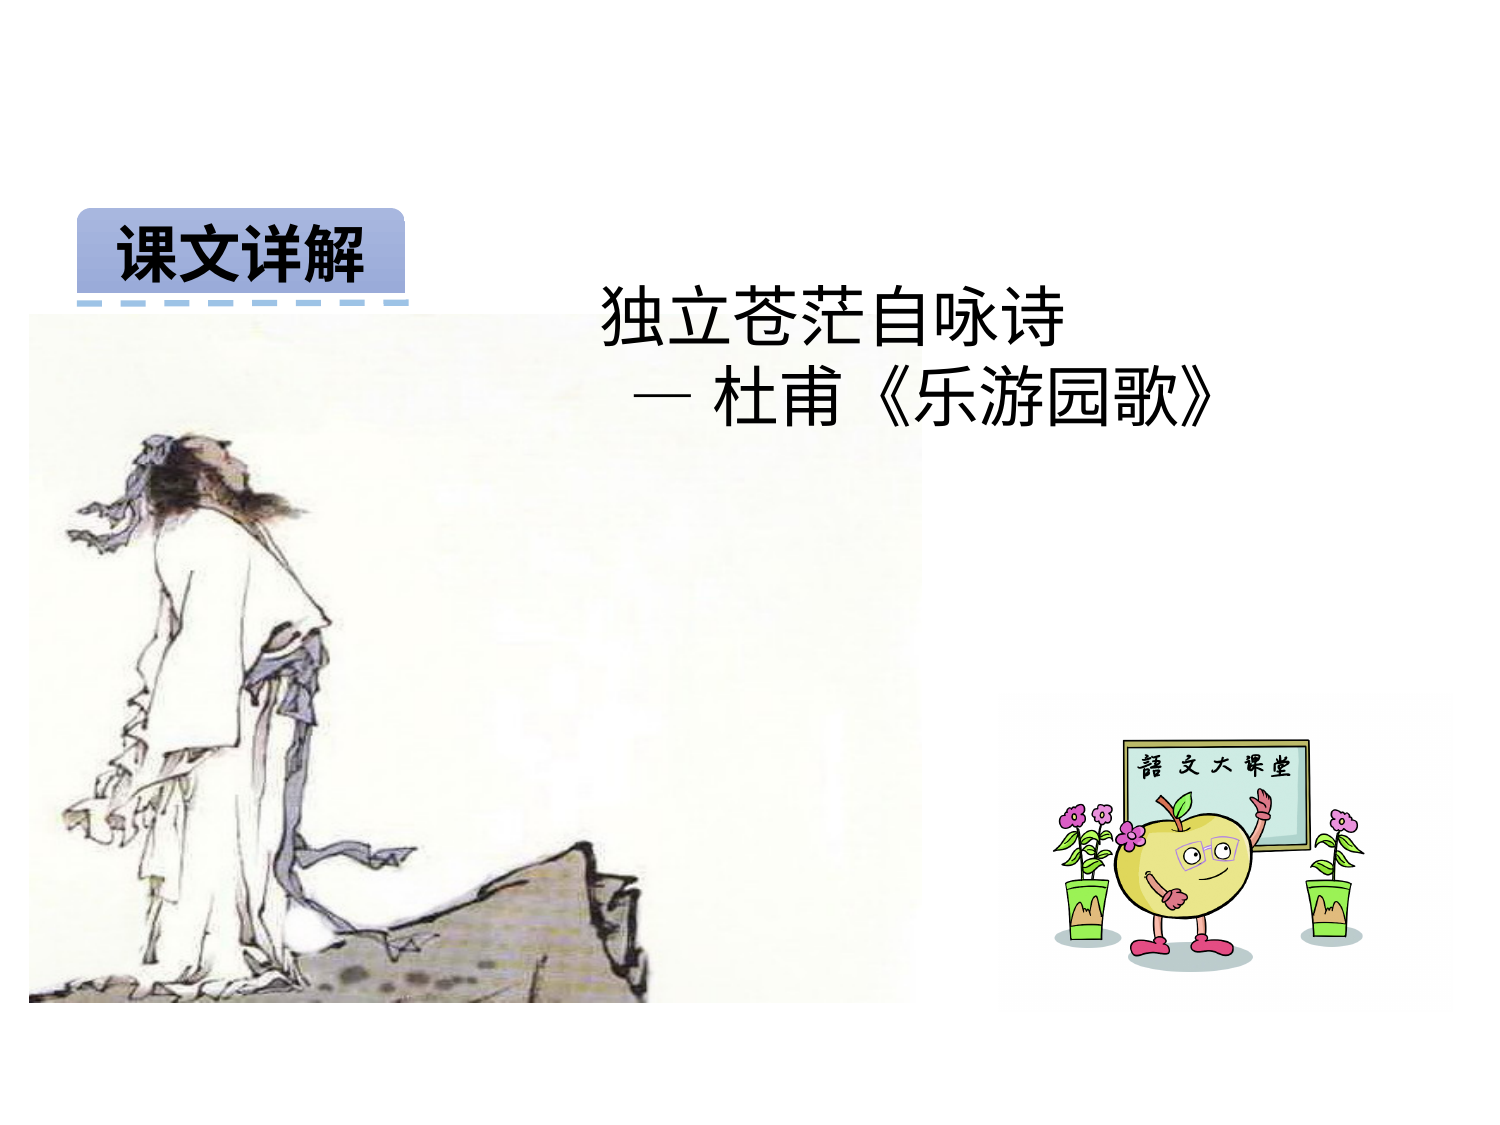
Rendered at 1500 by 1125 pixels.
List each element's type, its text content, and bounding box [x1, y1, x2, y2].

text_box 独立苍茫自咏诗 —杜甫《乐游园歌》 [584, 267, 1373, 442]
text_box 课文详解 [76, 207, 406, 294]
picture [29, 314, 922, 1003]
picture [998, 693, 1453, 1012]
